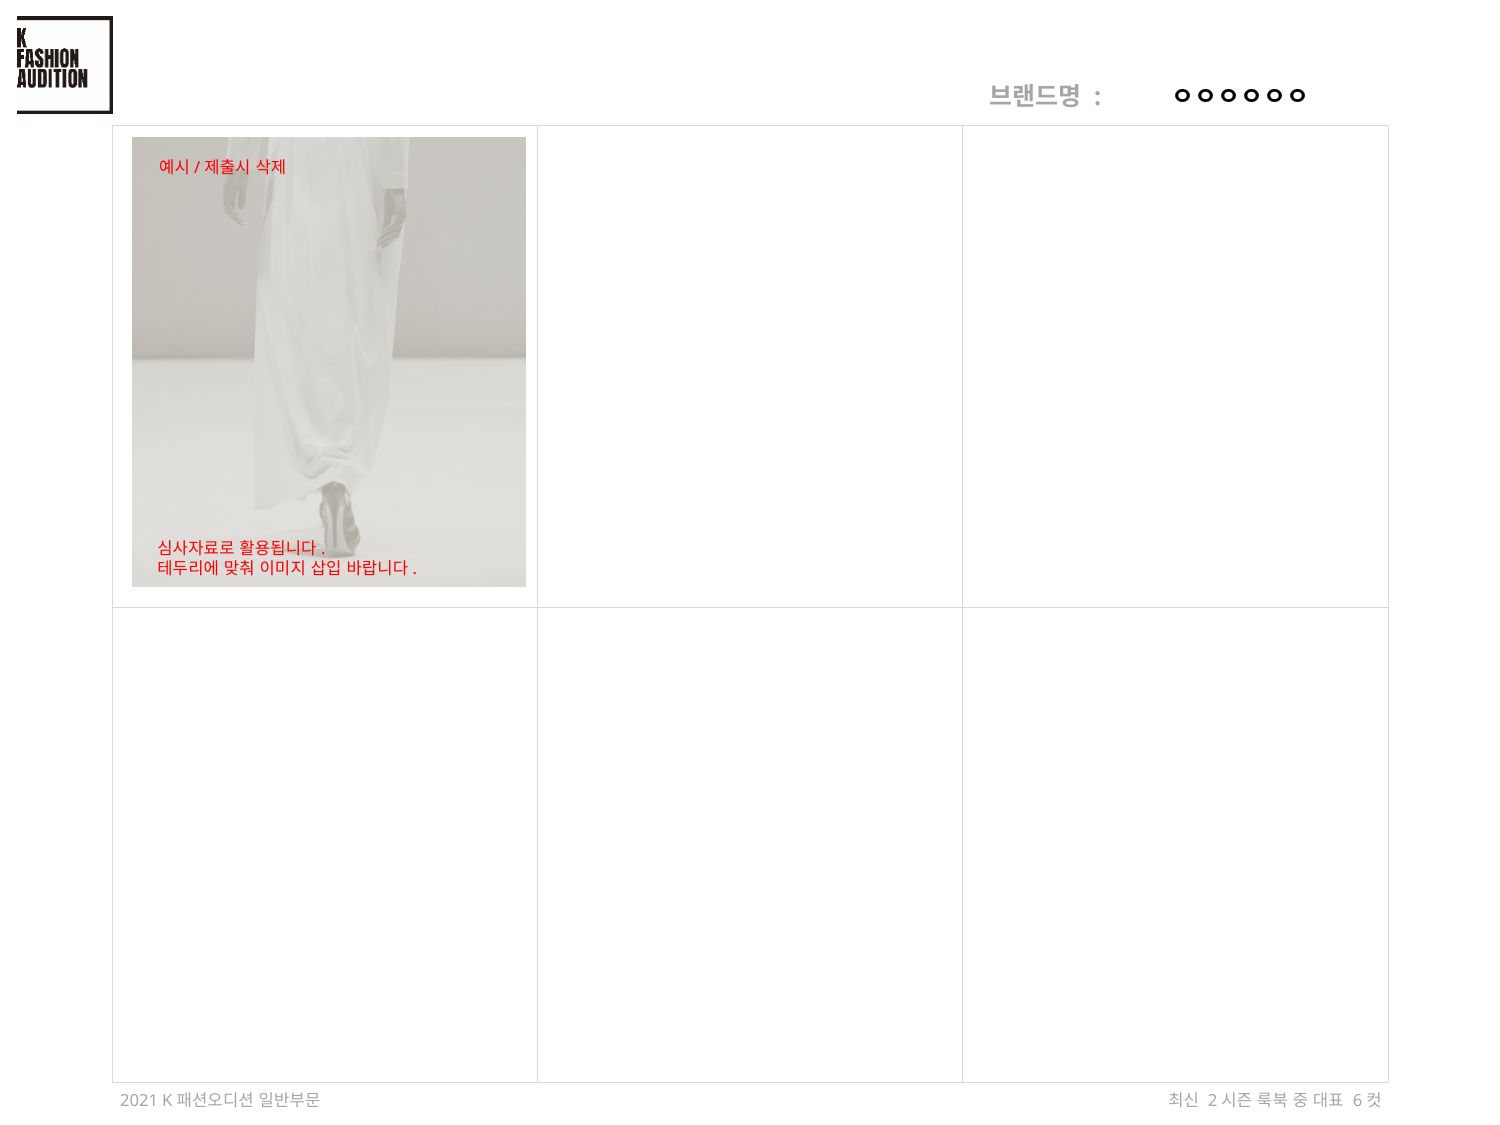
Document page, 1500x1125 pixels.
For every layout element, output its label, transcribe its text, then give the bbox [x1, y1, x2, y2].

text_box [131, 136, 526, 587]
text_box ㅇㅇㅇㅇㅇㅇ [1114, 76, 1366, 116]
picture [17, 16, 113, 114]
